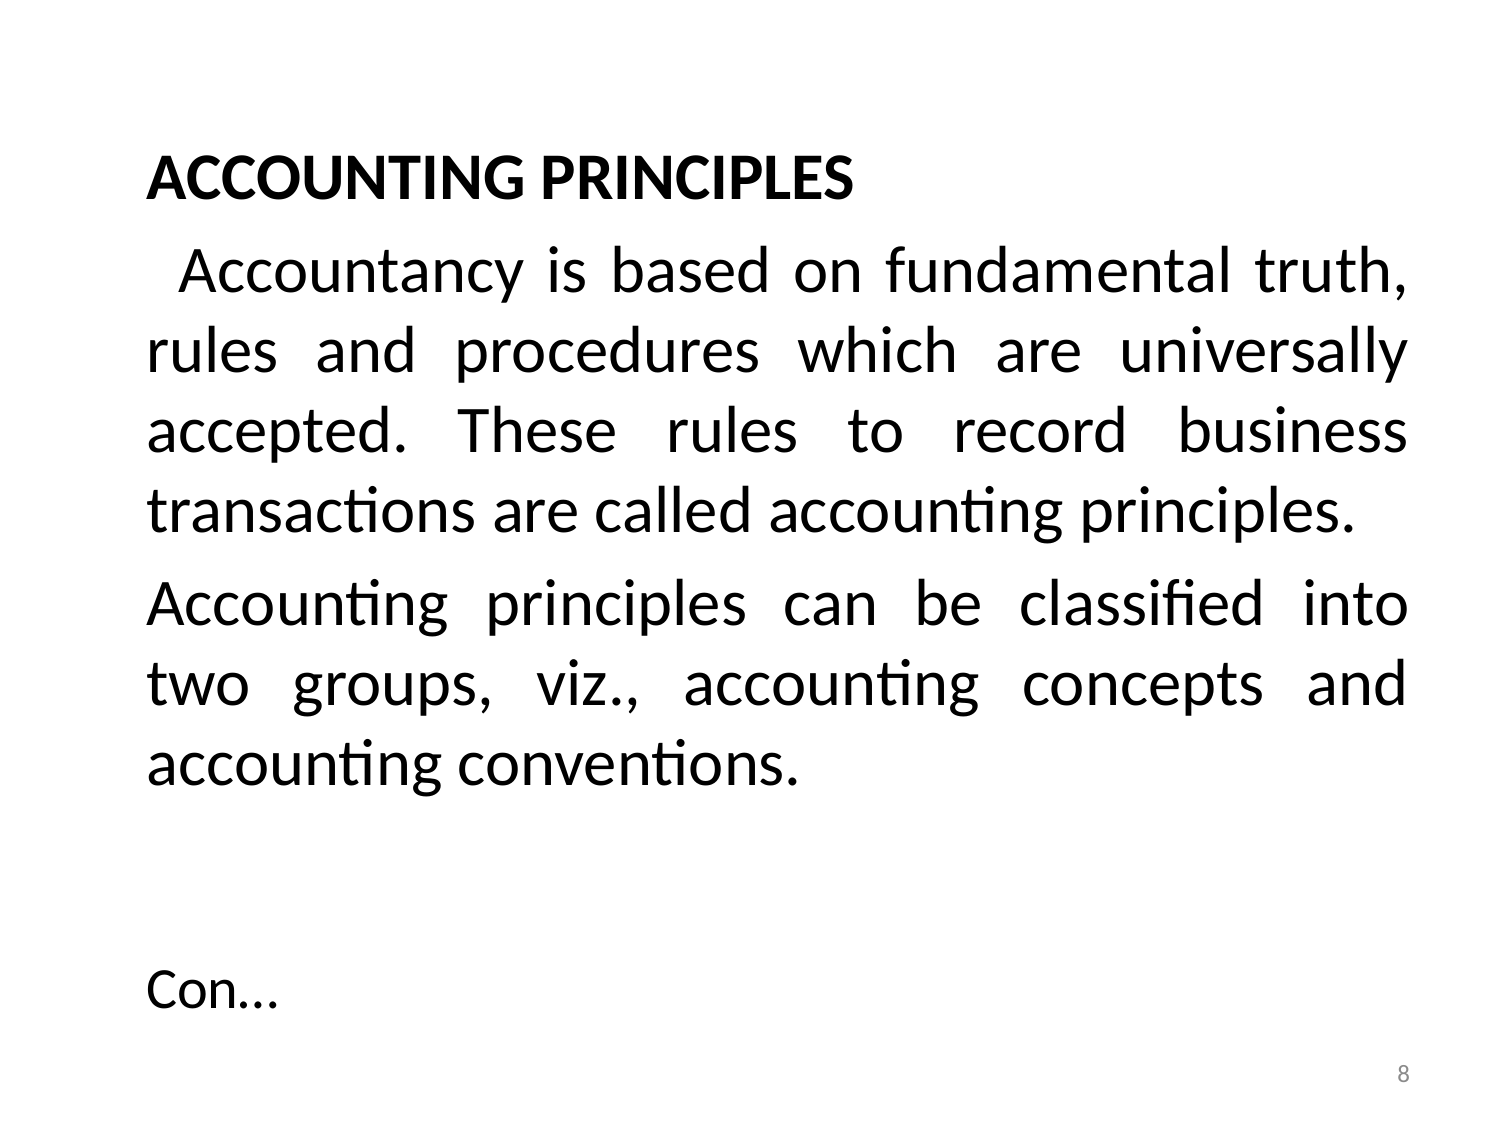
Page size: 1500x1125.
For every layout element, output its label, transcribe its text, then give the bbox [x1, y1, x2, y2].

slide_number 8 [1074, 1042, 1425, 1103]
list ACCOUNTING PRINCIPLES Accountancy is based on fundamental truth, rules and procedures which are universally accepted. These rules to record business transactions are called accounting principles. Accounting principles can be classified into two groups, viz., accounting concepts and accounting conventions. Con… [75, 125, 1425, 1005]
